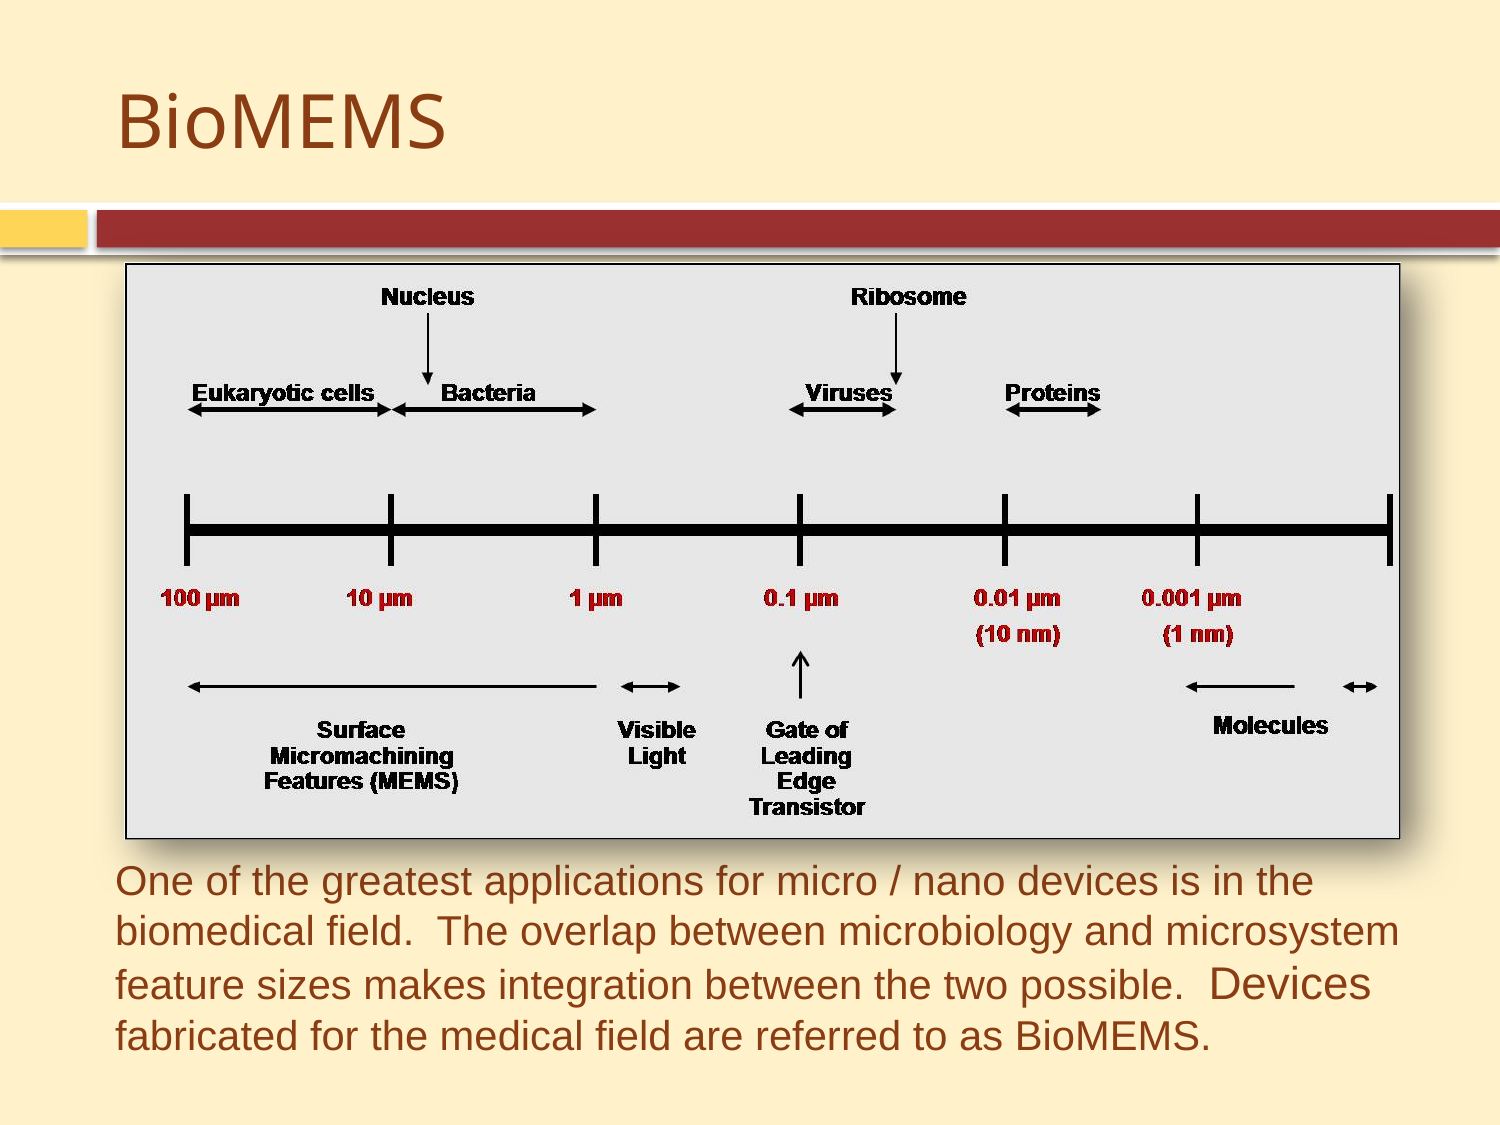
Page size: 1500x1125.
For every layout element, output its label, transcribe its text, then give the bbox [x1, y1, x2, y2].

list One of the greatest applications for micro / nano devices is in the biomedical field. The overlap between microbiology and microsystem feature sizes makes integration between the two possible. Devices fabricated for the medical field are referred to as BioMEMS. [100, 846, 1500, 1118]
picture [124, 261, 1401, 840]
title BioMEMS [100, 37, 1438, 200]
